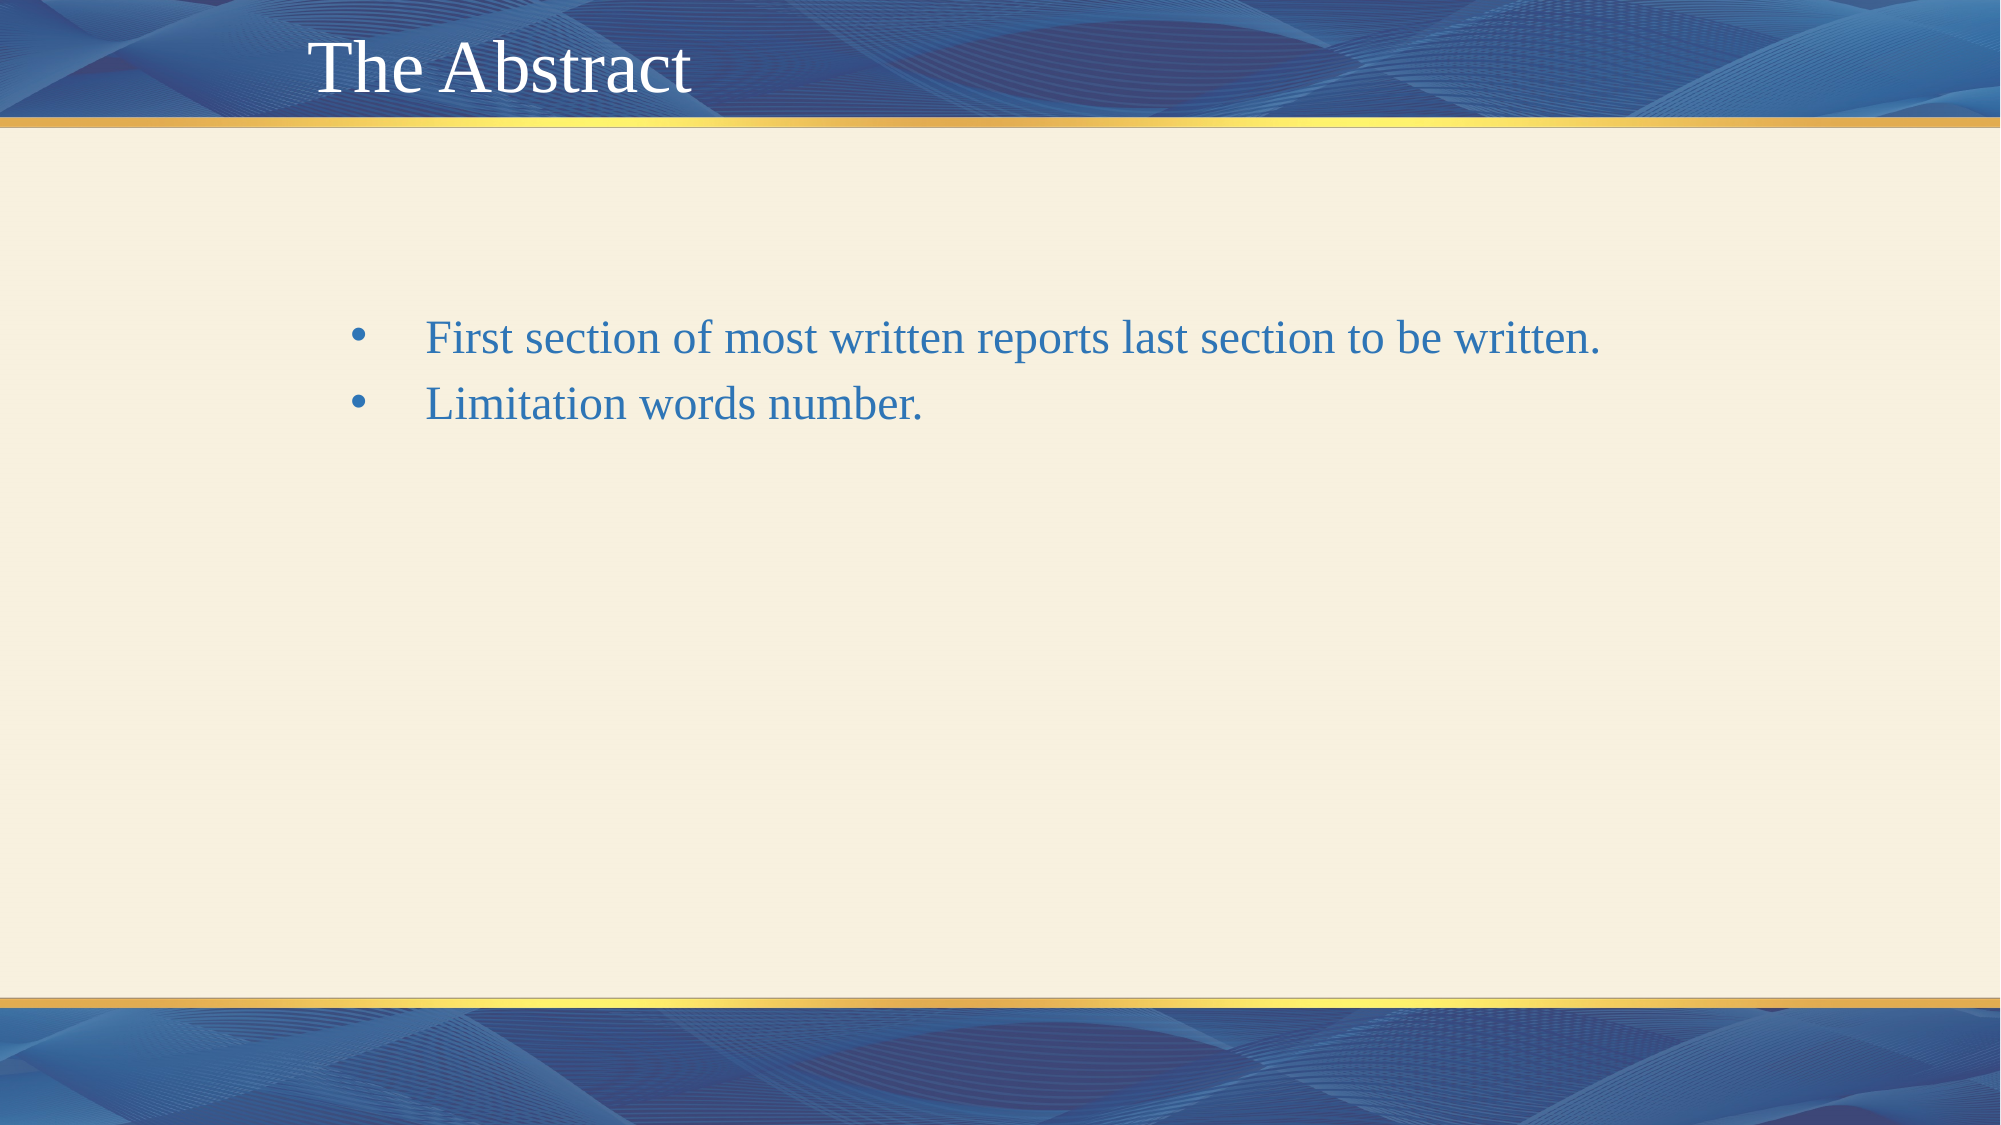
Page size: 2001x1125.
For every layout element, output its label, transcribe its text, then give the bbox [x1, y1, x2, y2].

list First section of most written reports last section to be written. Limitation words number. [324, 308, 1675, 1059]
title The Abstract [292, 0, 1643, 138]
picture [0, 0, 2001, 1125]
